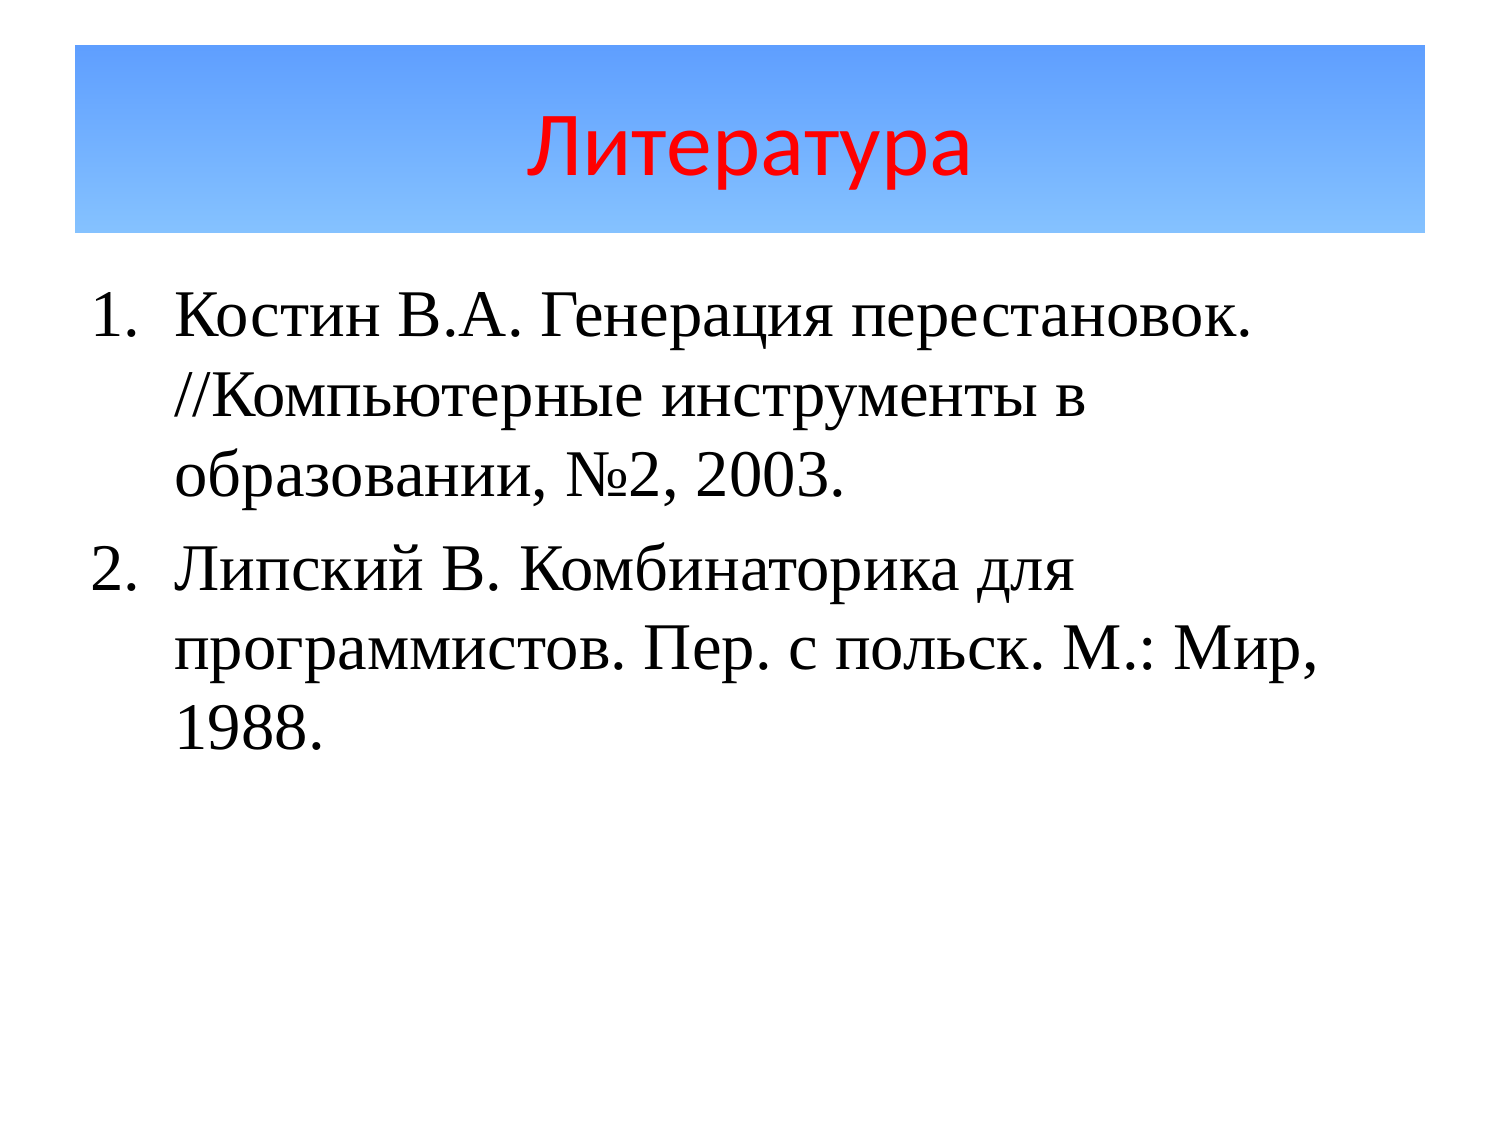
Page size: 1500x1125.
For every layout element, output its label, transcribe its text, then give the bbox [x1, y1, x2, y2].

title Литература [75, 45, 1425, 233]
list Костин В.А. Генерация перестановок. //Компьютерные инструменты в образовании, №2, 2003. Липский В. Комбинаторика для программистов. Пер. с польск. М.: Мир, 1988. [75, 262, 1425, 1005]
